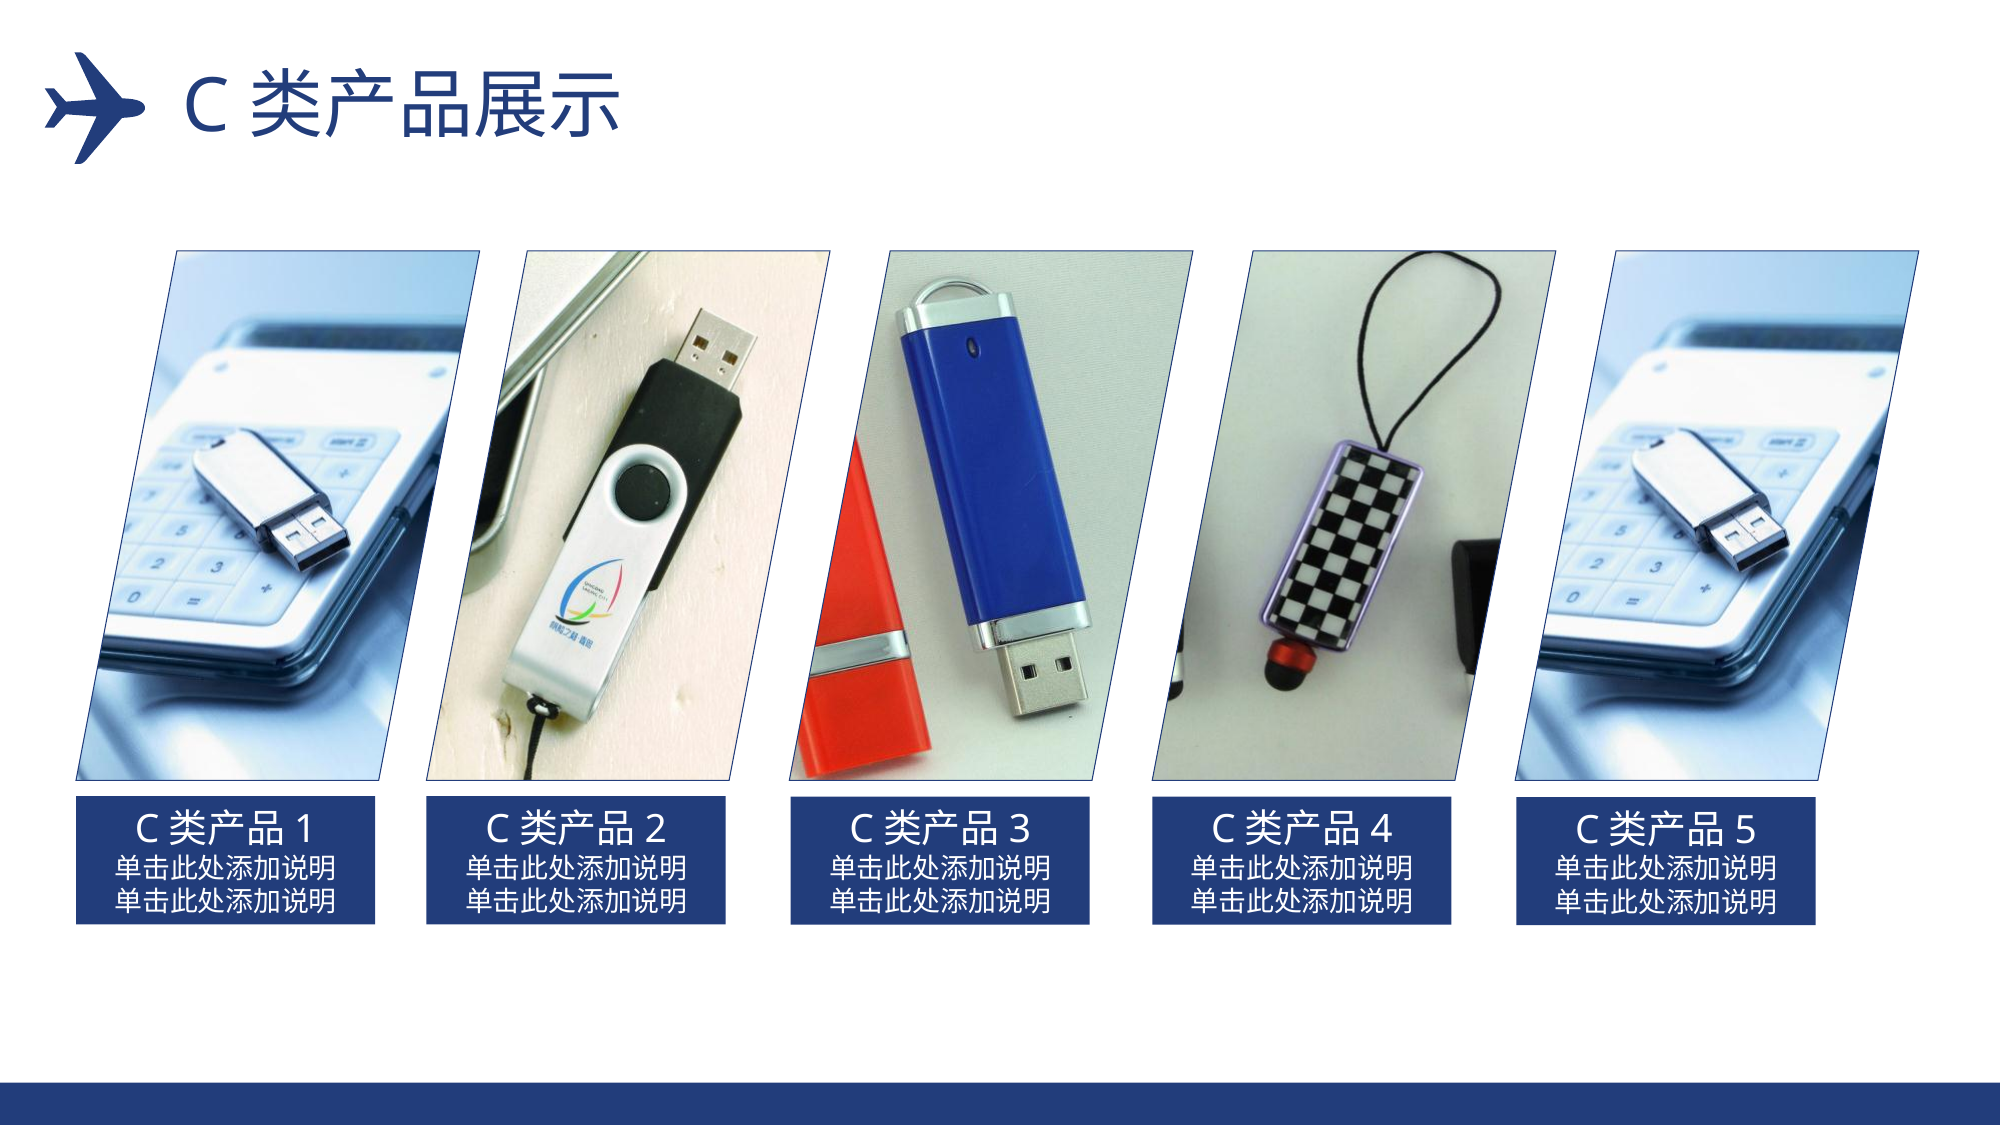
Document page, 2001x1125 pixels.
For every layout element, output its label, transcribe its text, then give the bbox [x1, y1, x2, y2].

text_box [788, 250, 1194, 781]
text_box C类产品1 单击此处添加说明 单击此处添加说明 [76, 796, 376, 925]
text_box C类产品3 单击此处添加说明 单击此处添加说明 [790, 796, 1090, 925]
text_box C类产品2 单击此处添加说明 单击此处添加说明 [426, 796, 726, 925]
text_box C类产品4 单击此处添加说明 单击此处添加说明 [1152, 796, 1452, 925]
text_box [425, 250, 831, 781]
list C类产品展示 [167, 59, 984, 157]
text_box [1514, 250, 1920, 781]
text_box C类产品5 单击此处添加说明 单击此处添加说明 [1516, 797, 1816, 926]
text_box [75, 250, 481, 781]
text_box [1151, 250, 1557, 781]
